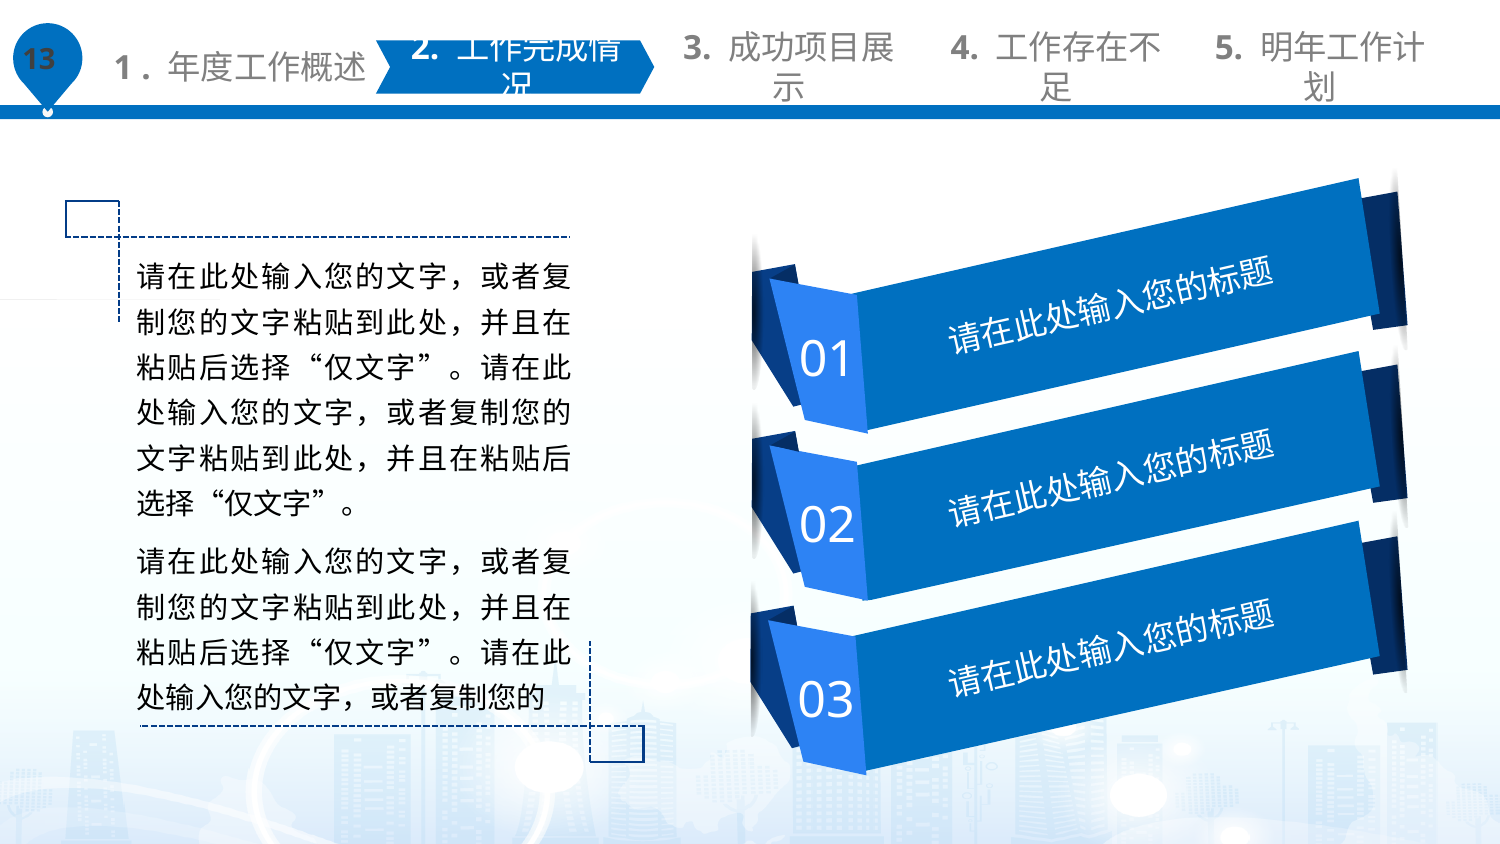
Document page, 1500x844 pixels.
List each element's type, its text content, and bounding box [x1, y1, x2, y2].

text_box [0, 120, 1500, 844]
text_box 2. 工作完成情况 [401, 26, 632, 107]
text_box 4. 工作存在不足 [941, 26, 1172, 107]
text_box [751, 397, 869, 601]
picture [380, 55, 387, 79]
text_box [750, 609, 867, 776]
text_box 请在此处输入您的标题 [872, 522, 1344, 772]
text_box 请在此处输入您的标题 [873, 352, 1344, 602]
text_box 5. 明年工作计划 [1205, 26, 1436, 107]
text_box [632, 38, 657, 96]
text_box 1 . 年度工作概述 [100, 46, 380, 87]
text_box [751, 228, 869, 397]
picture [0, 0, 1500, 105]
text_box 请在此处输入您的文字，或者复制您的文字粘贴到此处，并且在粘贴后选择“仅文字”。请在此处输入您的文字，或者复制您的文字粘贴到此处，并且在粘贴后选择“仅文字”。 请在此处输入您的文字，或者复制您的文字粘贴到此处，并且在粘贴后选择“仅文字”。请在此处输入您的文字，或者复制您的 [118, 236, 591, 726]
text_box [1349, 339, 1408, 504]
text_box 3. 成功项目展示 [673, 26, 905, 107]
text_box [1349, 504, 1408, 694]
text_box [1349, 161, 1408, 338]
text_box 请在此处输入您的标题 [873, 179, 1344, 432]
text_box [374, 38, 401, 96]
